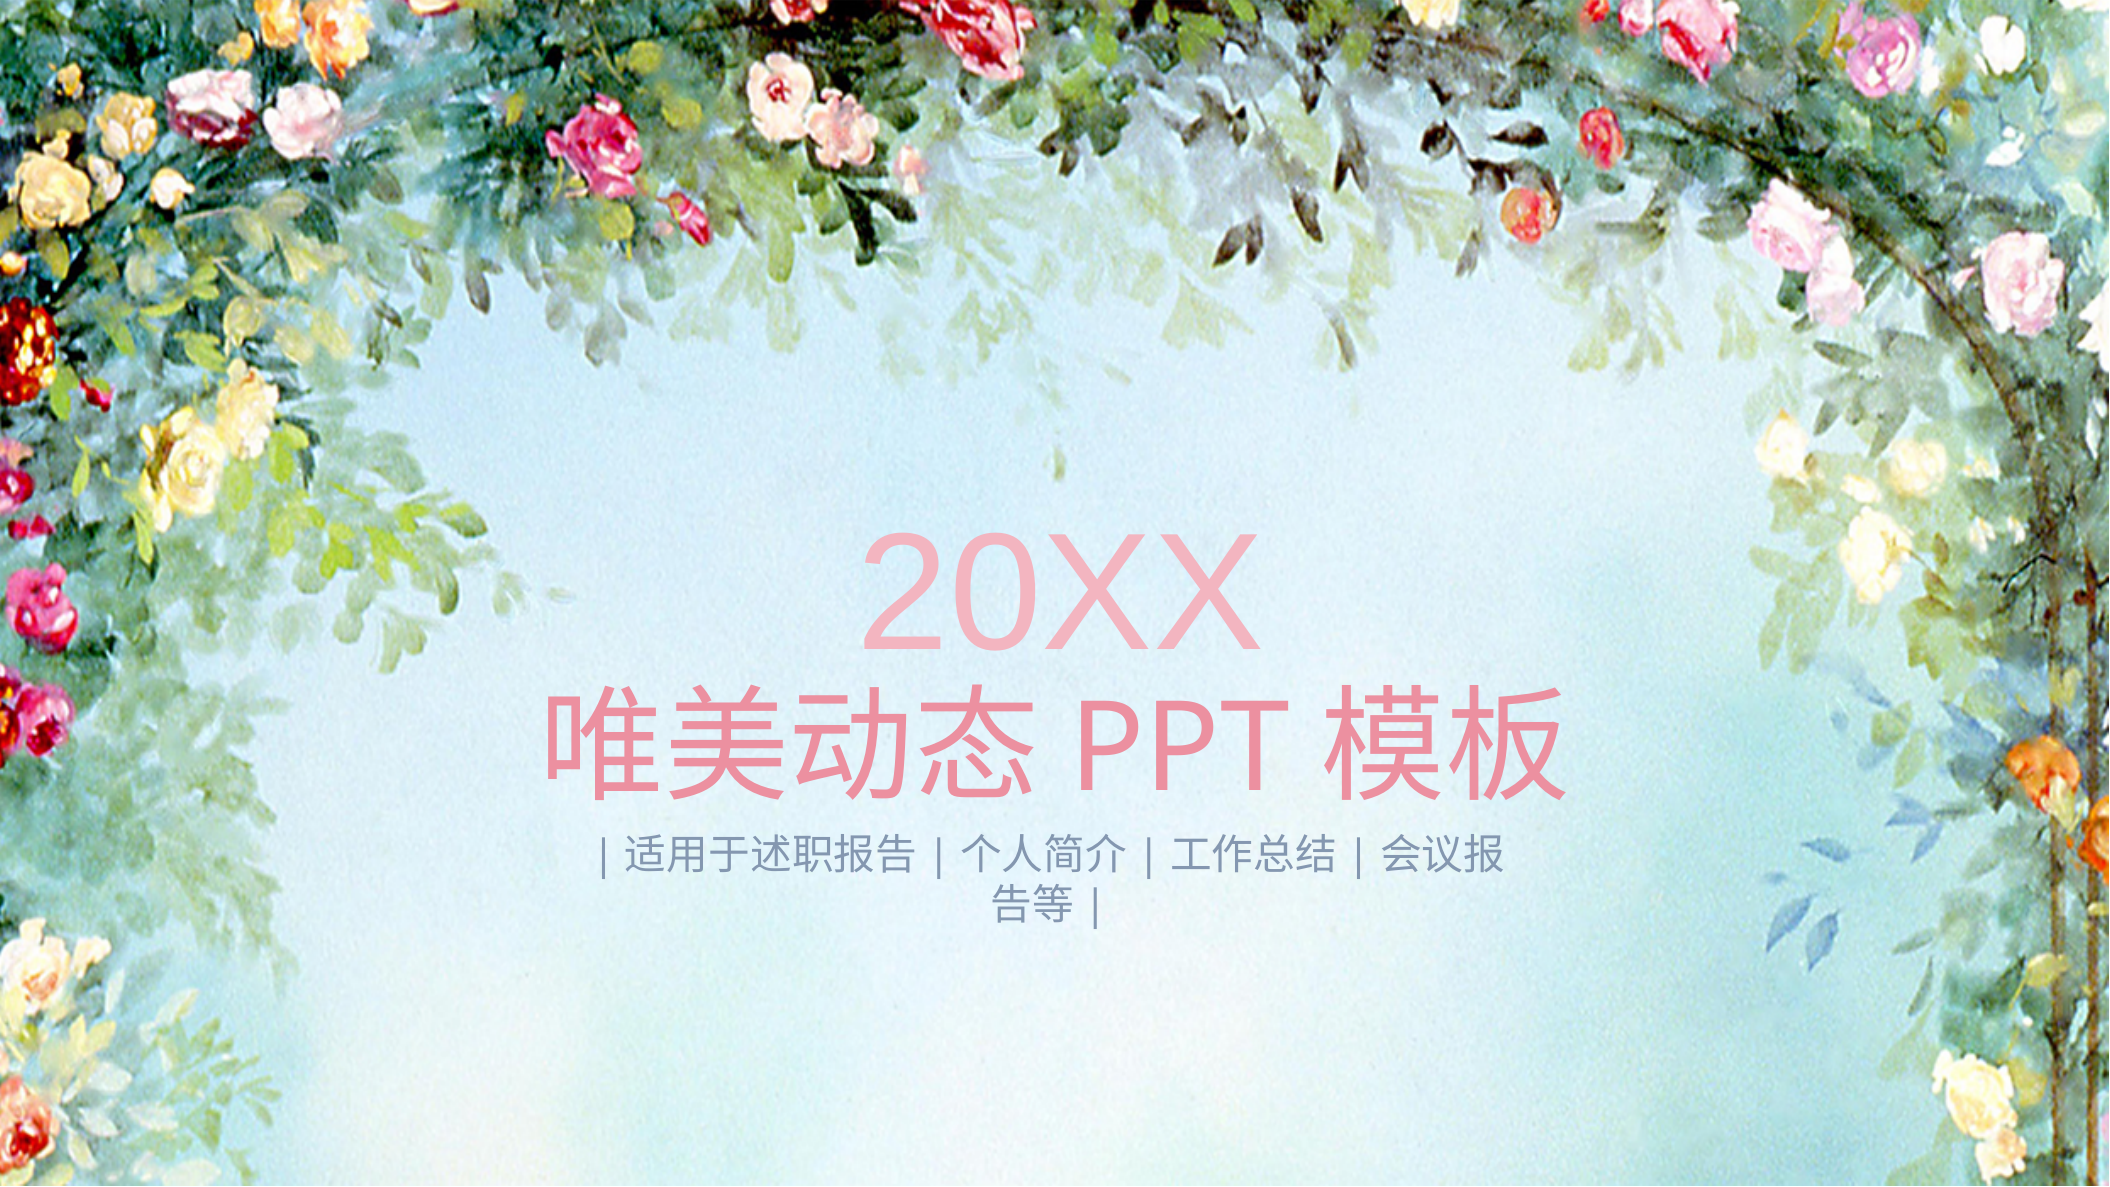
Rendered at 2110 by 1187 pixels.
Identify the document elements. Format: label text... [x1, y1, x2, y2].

text_box |适用于述职报告|个人简介|工作总结|会议报告等| [558, 820, 1539, 936]
text_box 20XX [806, 475, 1315, 690]
text_box 唯美动态PPT模板 [523, 658, 1587, 824]
text_box [0, 0, 2110, 1187]
